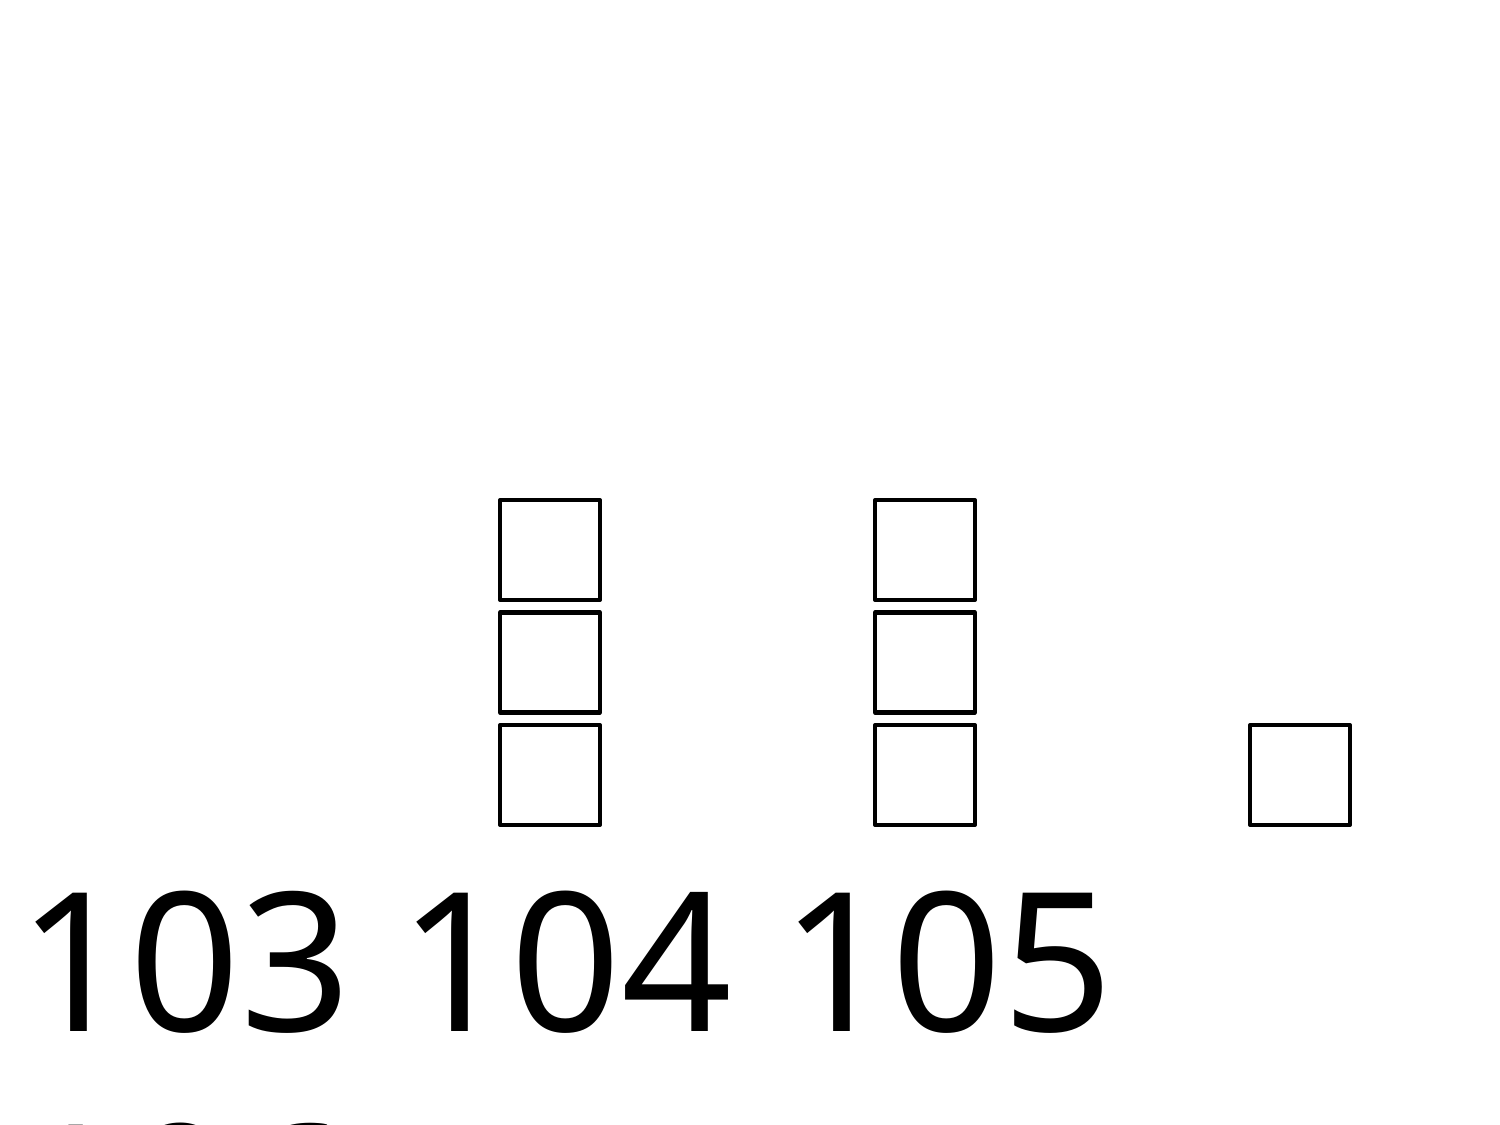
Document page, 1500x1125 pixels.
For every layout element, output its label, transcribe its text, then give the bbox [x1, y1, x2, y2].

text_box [874, 499, 976, 826]
text_box 103 104 105 106 [0, 829, 1500, 1125]
text_box [1248, 723, 1352, 827]
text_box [499, 499, 601, 826]
